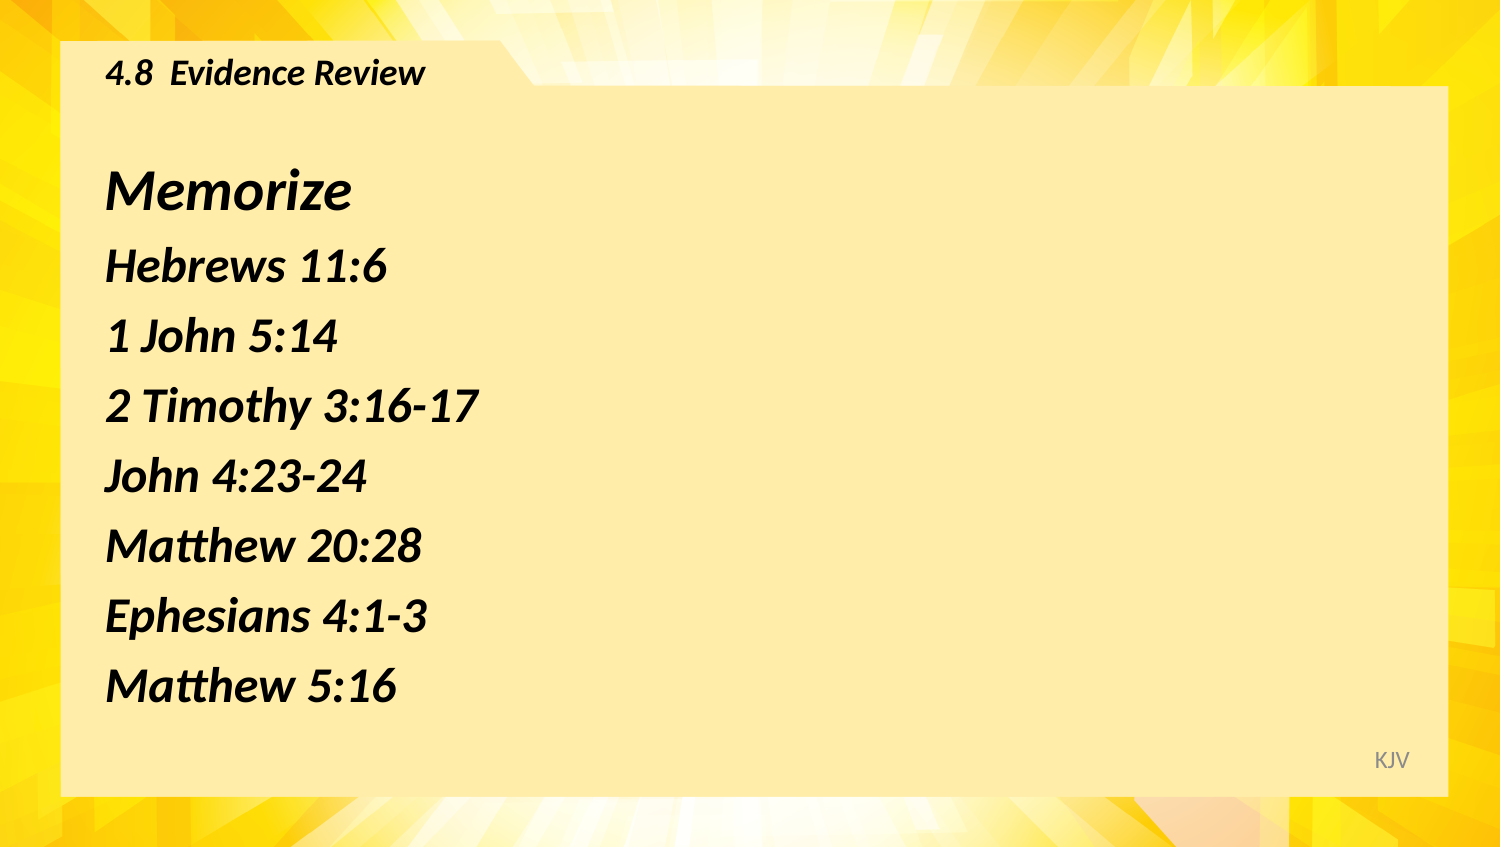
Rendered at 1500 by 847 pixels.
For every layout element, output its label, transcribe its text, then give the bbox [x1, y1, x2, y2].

footer KJV [950, 736, 1425, 782]
list Memorize Hebrews 11:6 1 John 5:14 2 Timothy 3:16-17 John 4:23-24 Matthew 20:28 Ephesians 4:1-3 Matthew 5:16 [89, 141, 1403, 722]
picture [0, 0, 1500, 847]
title 4.8 Evidence Review [89, 33, 1420, 108]
